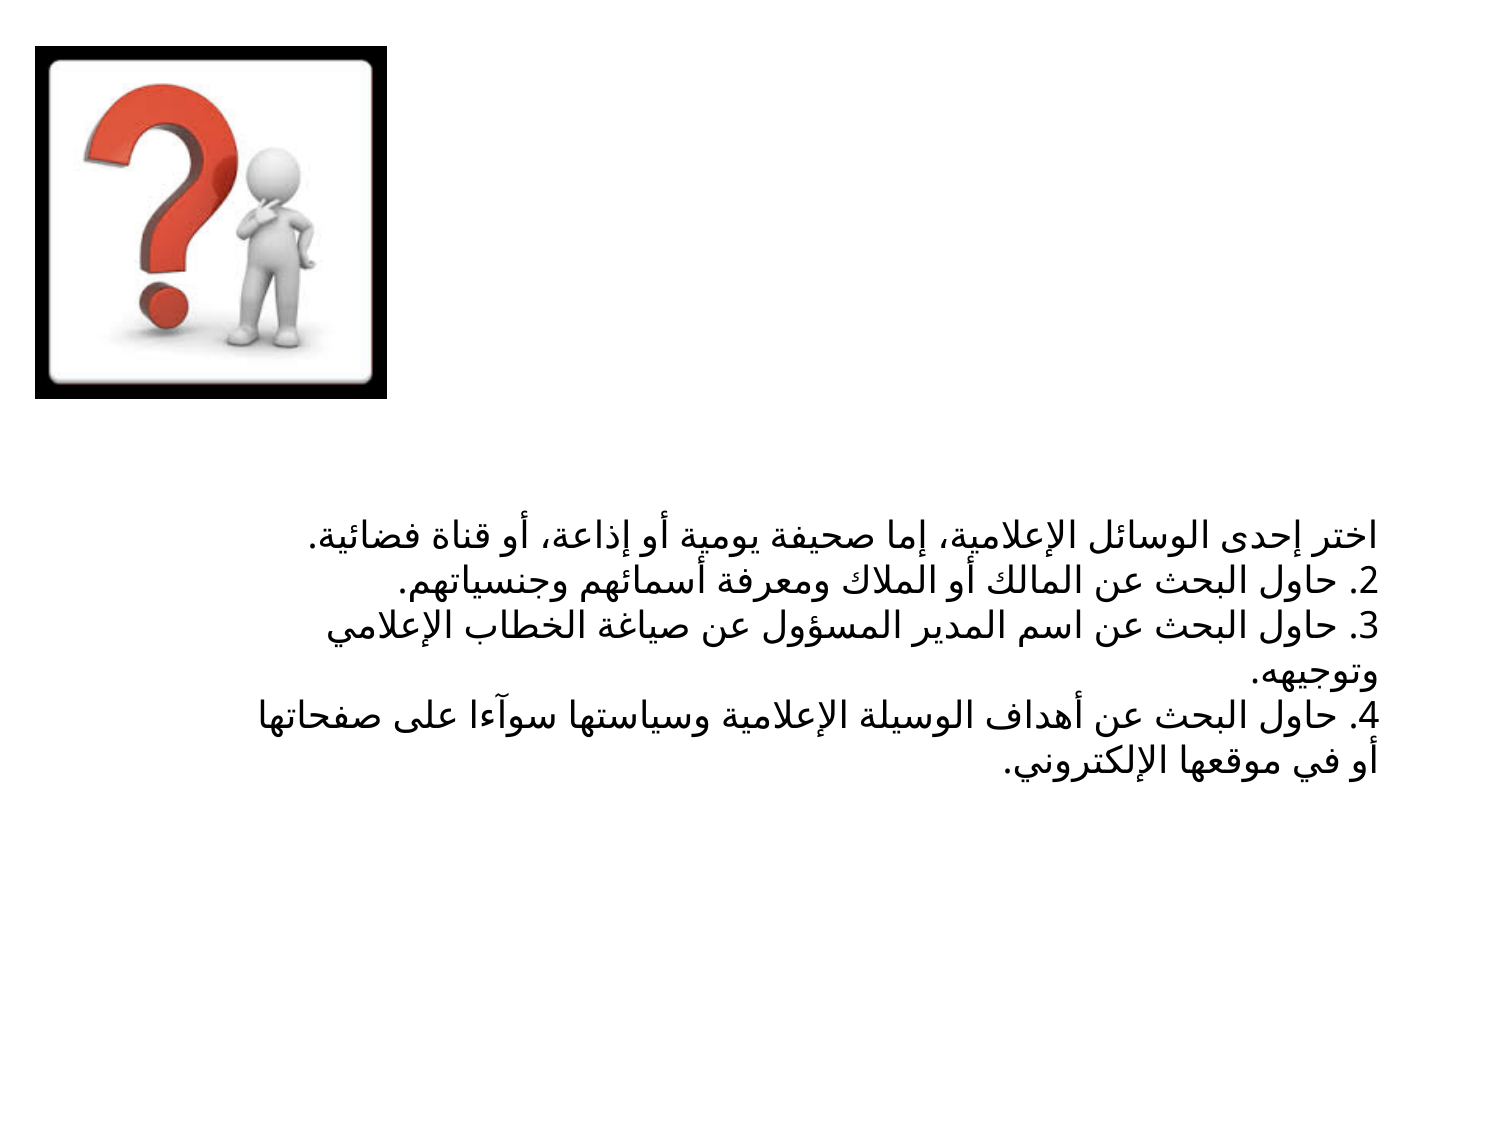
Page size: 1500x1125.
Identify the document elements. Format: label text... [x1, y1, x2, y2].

text_box اختر إحدى الوسائل الإعلامية، إما صحيفة يومية أو إذاعة، أو قناة فضائية. 2. حاول البحث عن المالك أو الملاك ومعرفة أسمائهم وجنسياتهم. 3. حاول البحث عن اسم المدير المسؤول عن صياغة الخطاب الإعلامي وتوجيهه. 4. حاول البحث عن أهداف الوسيلة الإعلامية وسياستها سوآءا على صفحاتها أو في موقعها الإلكتروني. [210, 503, 1395, 834]
picture [34, 46, 387, 399]
